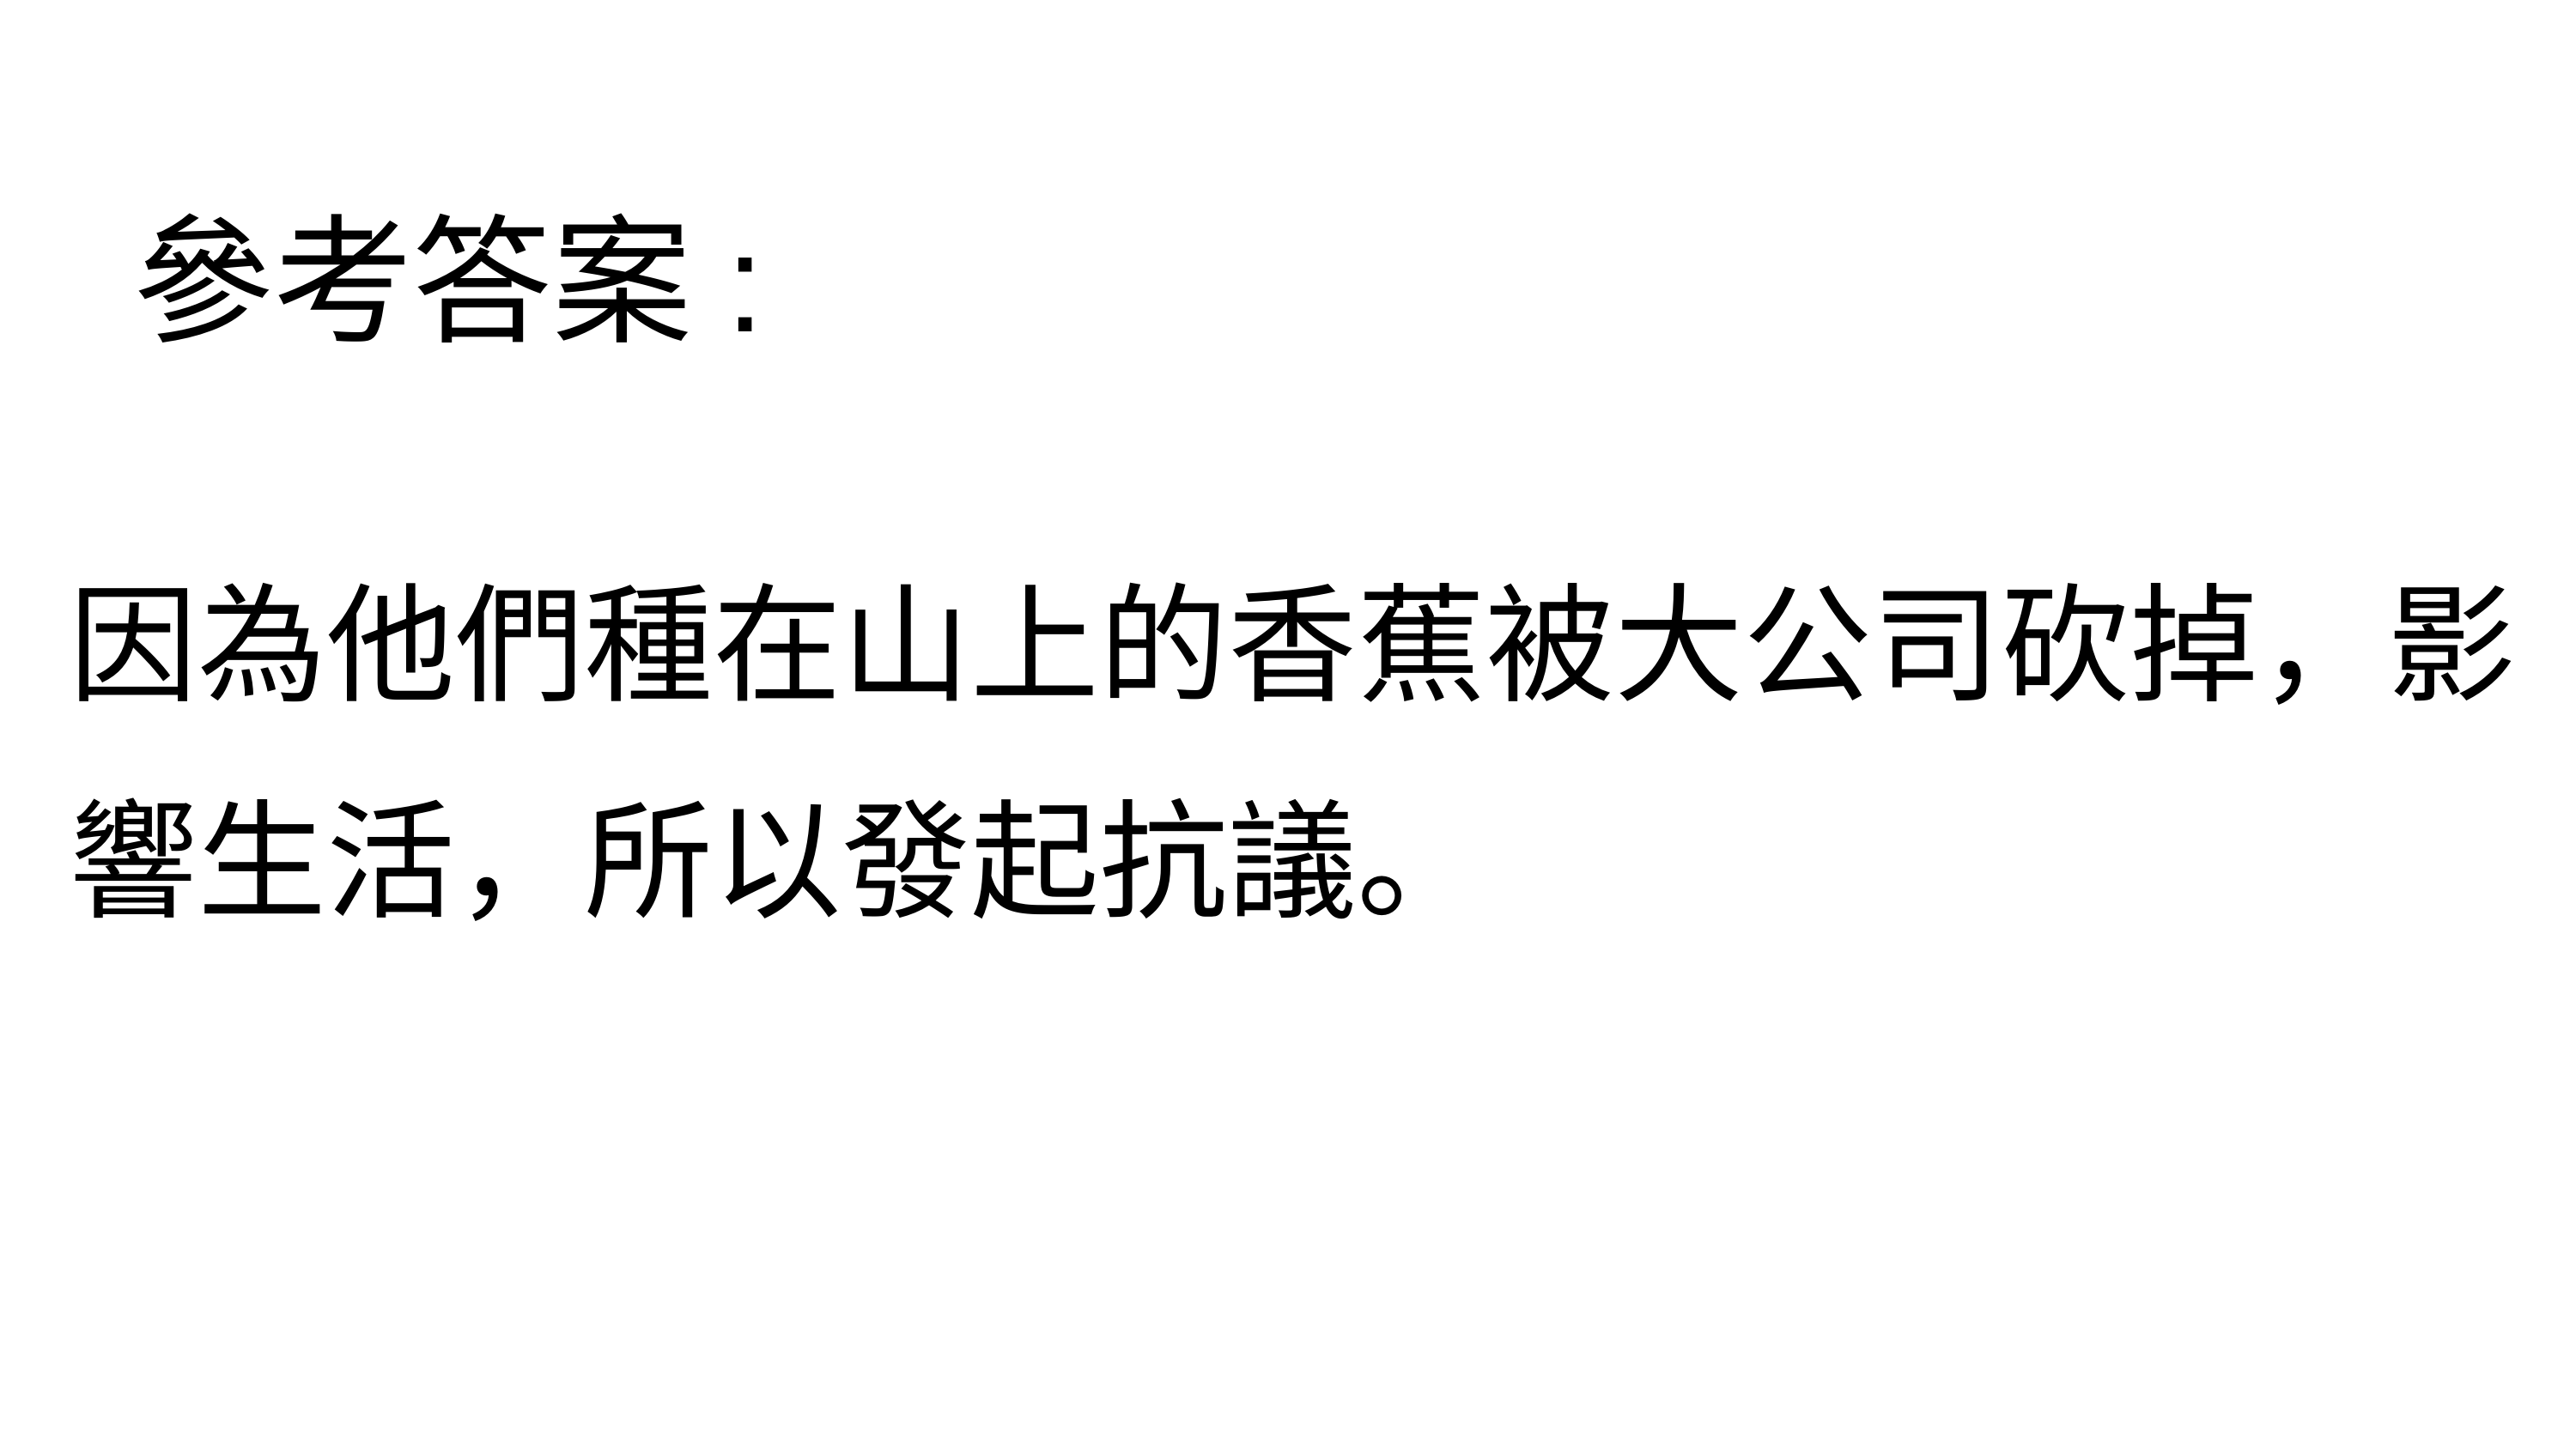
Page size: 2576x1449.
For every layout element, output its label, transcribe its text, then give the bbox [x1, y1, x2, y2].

text_box 參考答案: [133, 124, 2576, 360]
text_box 因為他們種在山上的香蕉被大公司砍掉，影響生活，所以發起抗議。 [69, 500, 2576, 1179]
